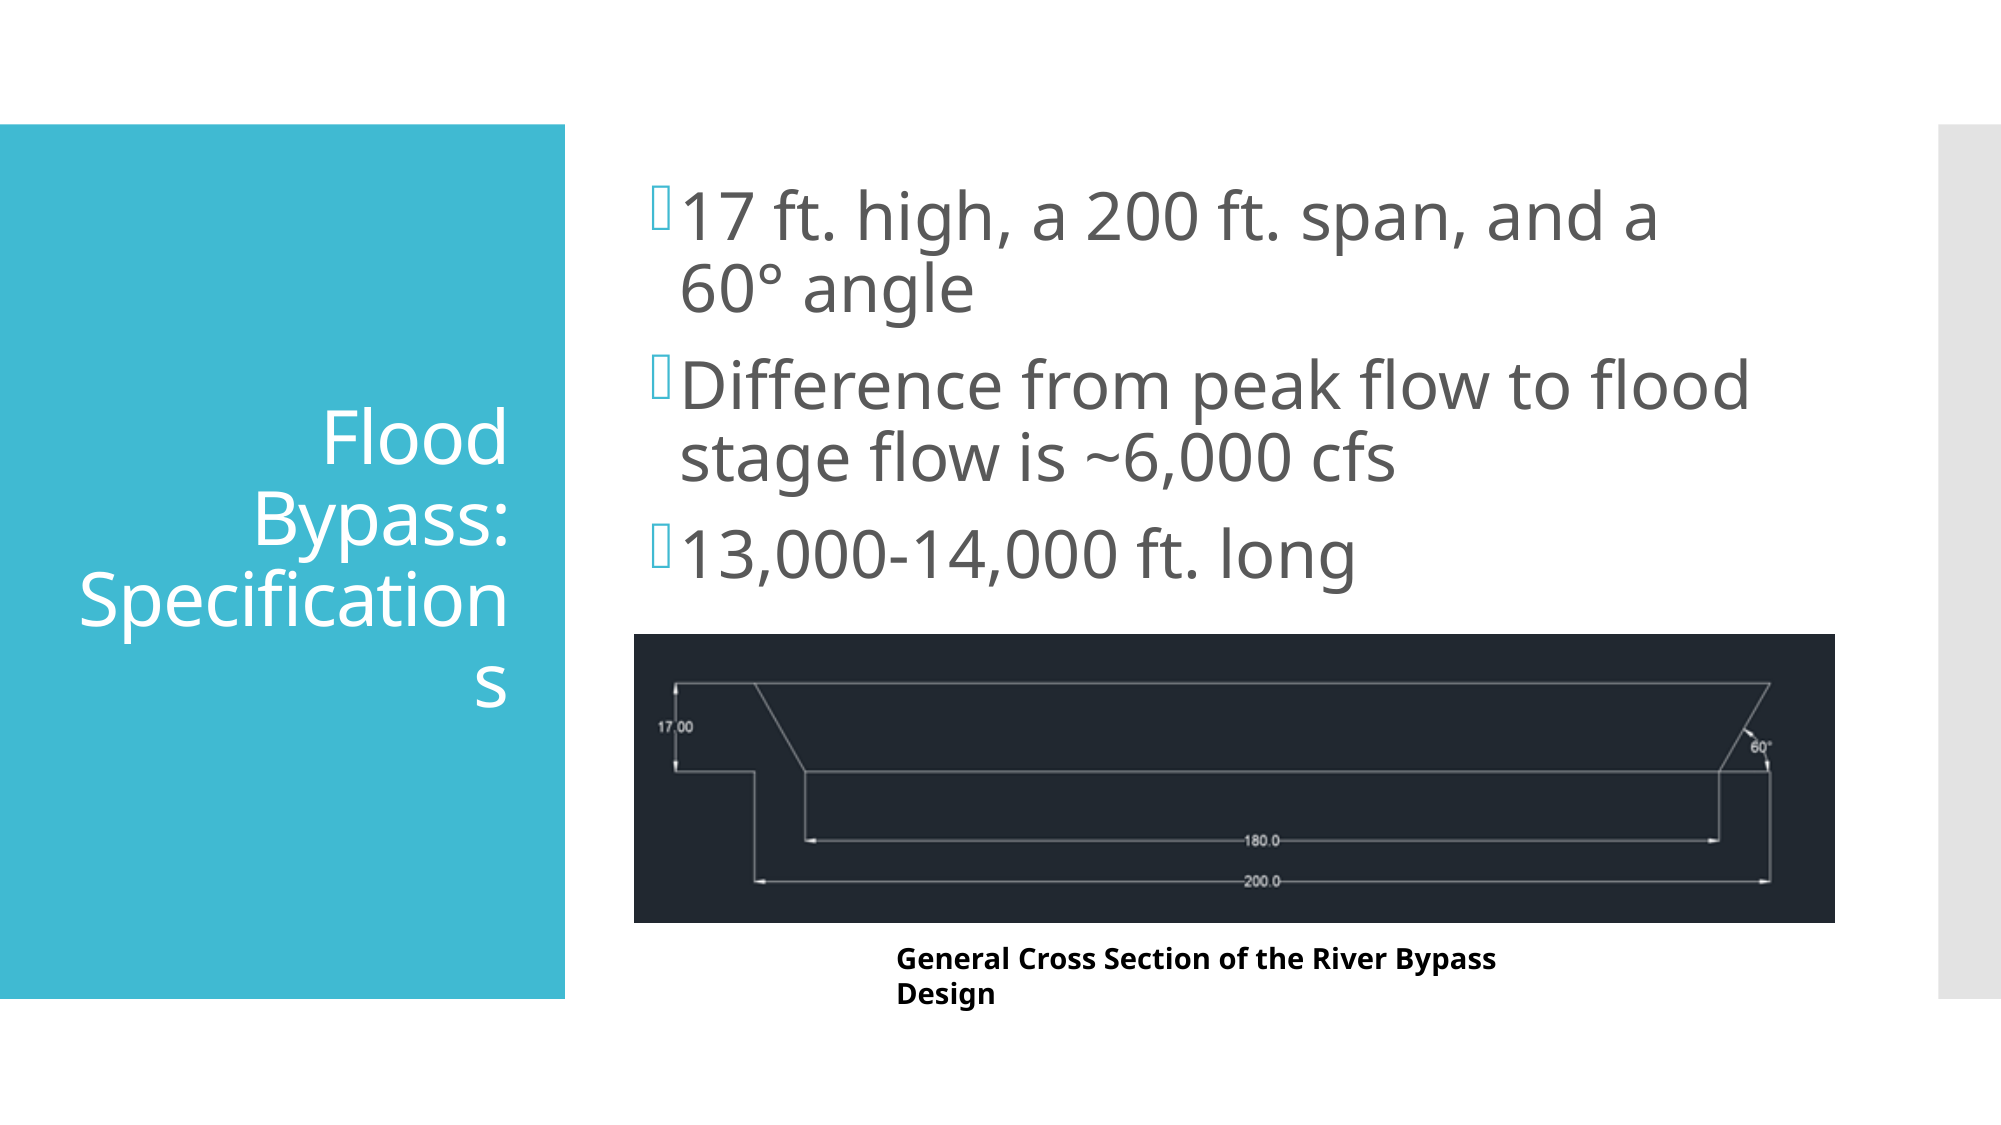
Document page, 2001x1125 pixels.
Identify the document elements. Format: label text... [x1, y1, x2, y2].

picture [634, 634, 1835, 923]
text_box General Cross Section of the River Bypass Design [881, 932, 1527, 1018]
title Flood Bypass: Specifications [41, 184, 525, 940]
list 17 ft. high, a 200 ft. span, and a 60° angle Difference from peak flow to flood stage flow is ~6,000 cfs 13,000-14,000 ft. long [634, 141, 1774, 634]
